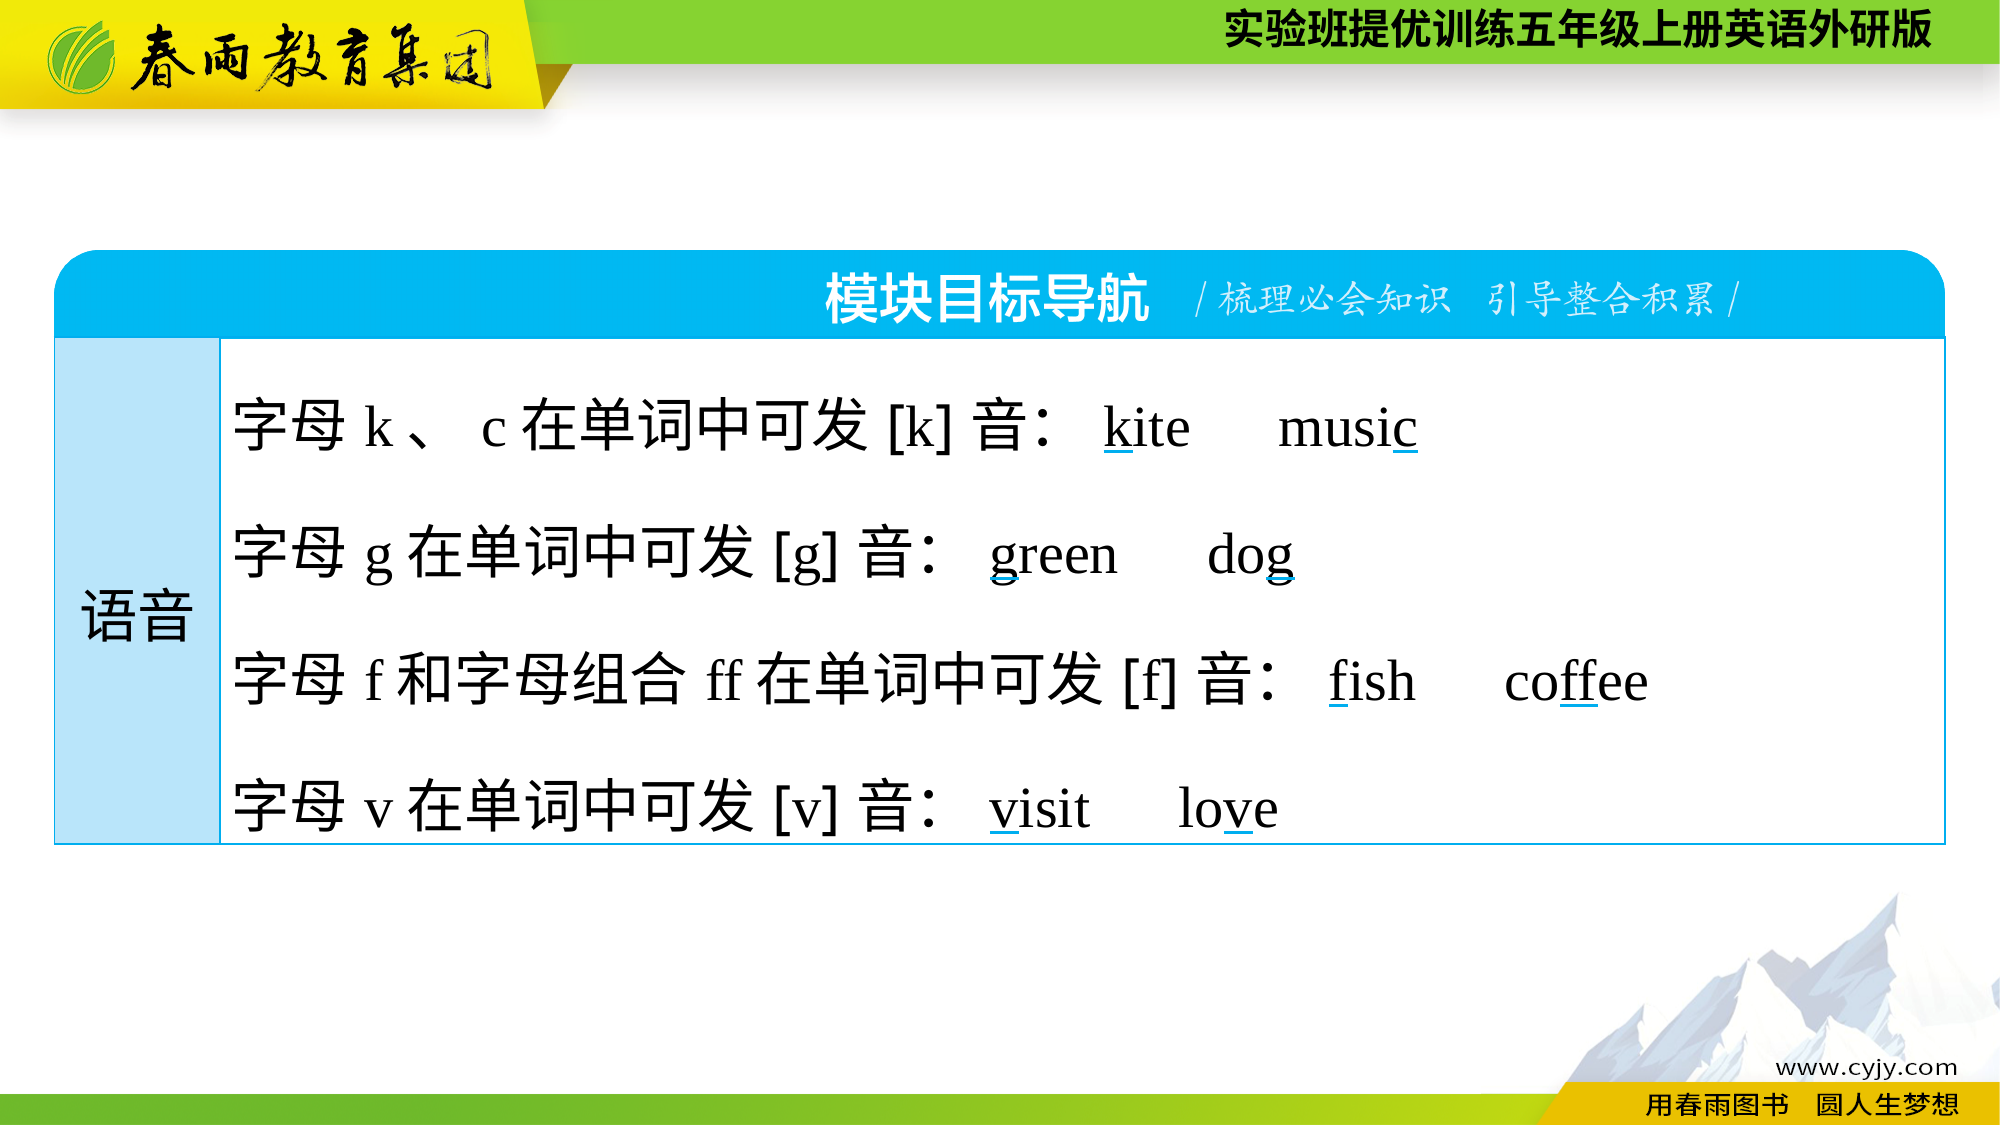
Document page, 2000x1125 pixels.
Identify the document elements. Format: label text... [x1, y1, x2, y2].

table_header 语音 [55, 348, 219, 843]
picture [0, 0, 2000, 1125]
table_header 字母k、c在单词中可发[k]音：kite music 字母g在单词中可发[g]音：green dog 字母f和字母组合ff在单词中可发[f]音：fish coffee 字母v在单词中可发[v]音：visit love [221, 350, 1944, 843]
